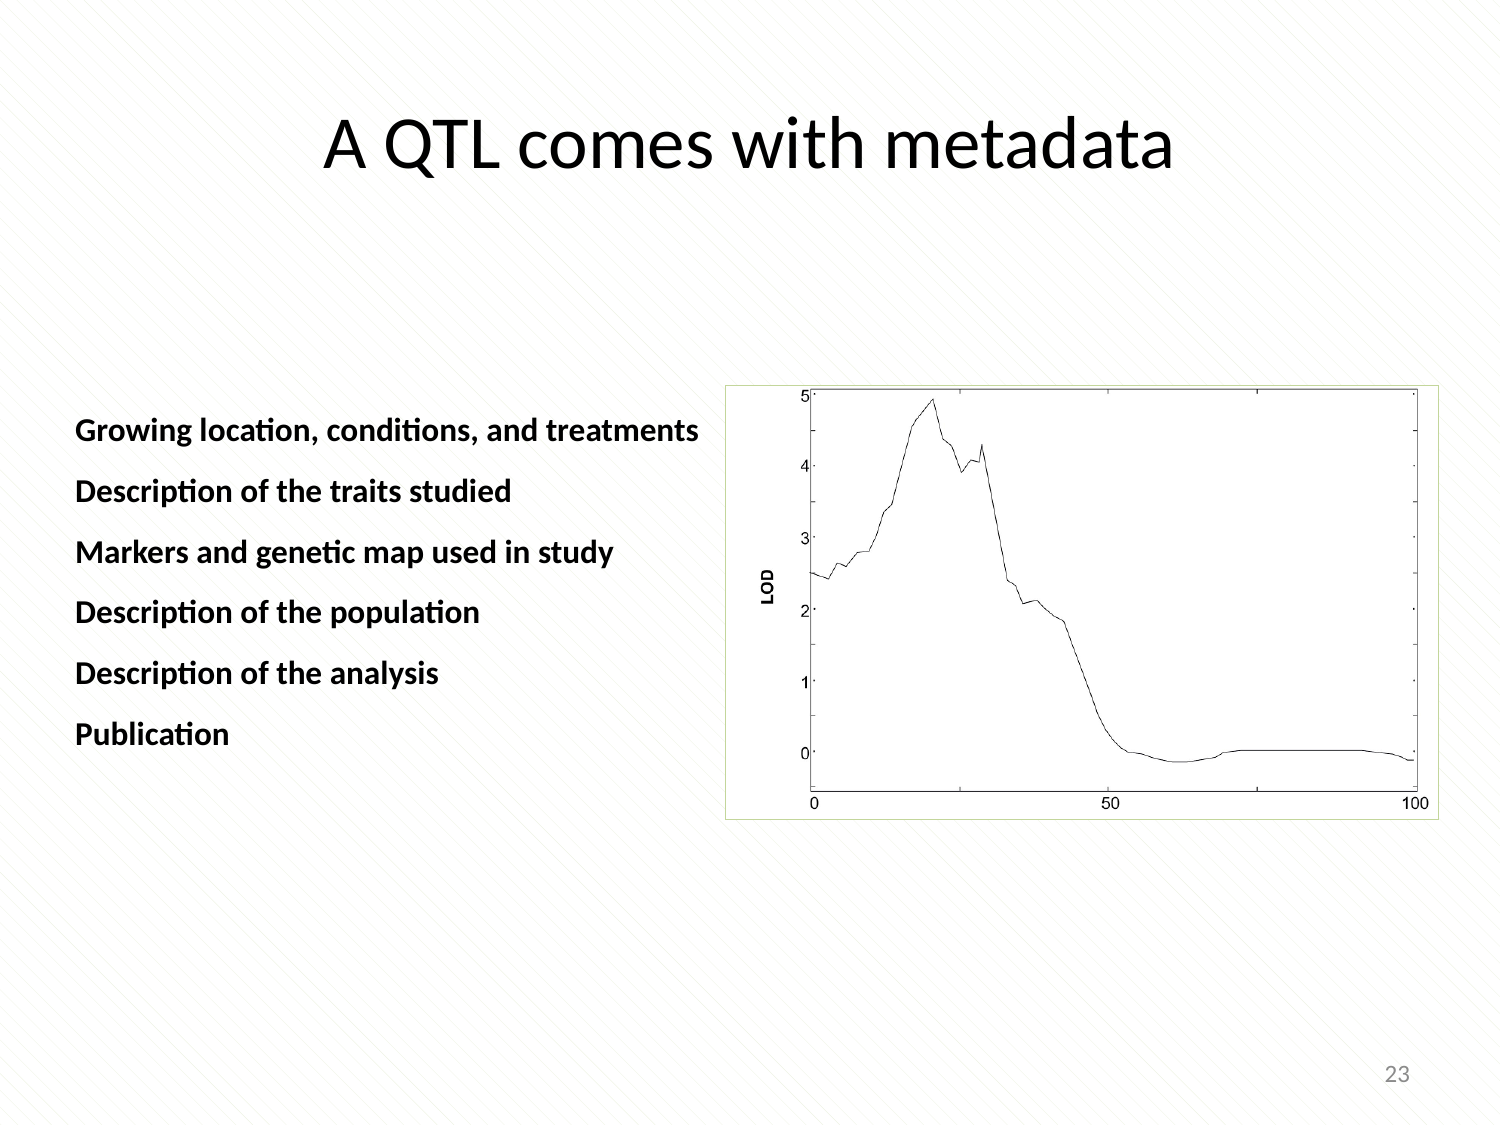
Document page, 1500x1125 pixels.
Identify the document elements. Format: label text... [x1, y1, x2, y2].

picture [724, 385, 1439, 820]
list Growing location, conditions, and treatments Description of the traits studied Markers and genetic map used in study Description of the population Description of the analysis Publication [60, 392, 719, 768]
slide_number 23 [1074, 1042, 1425, 1103]
title A QTL comes with metadata [75, 45, 1425, 233]
